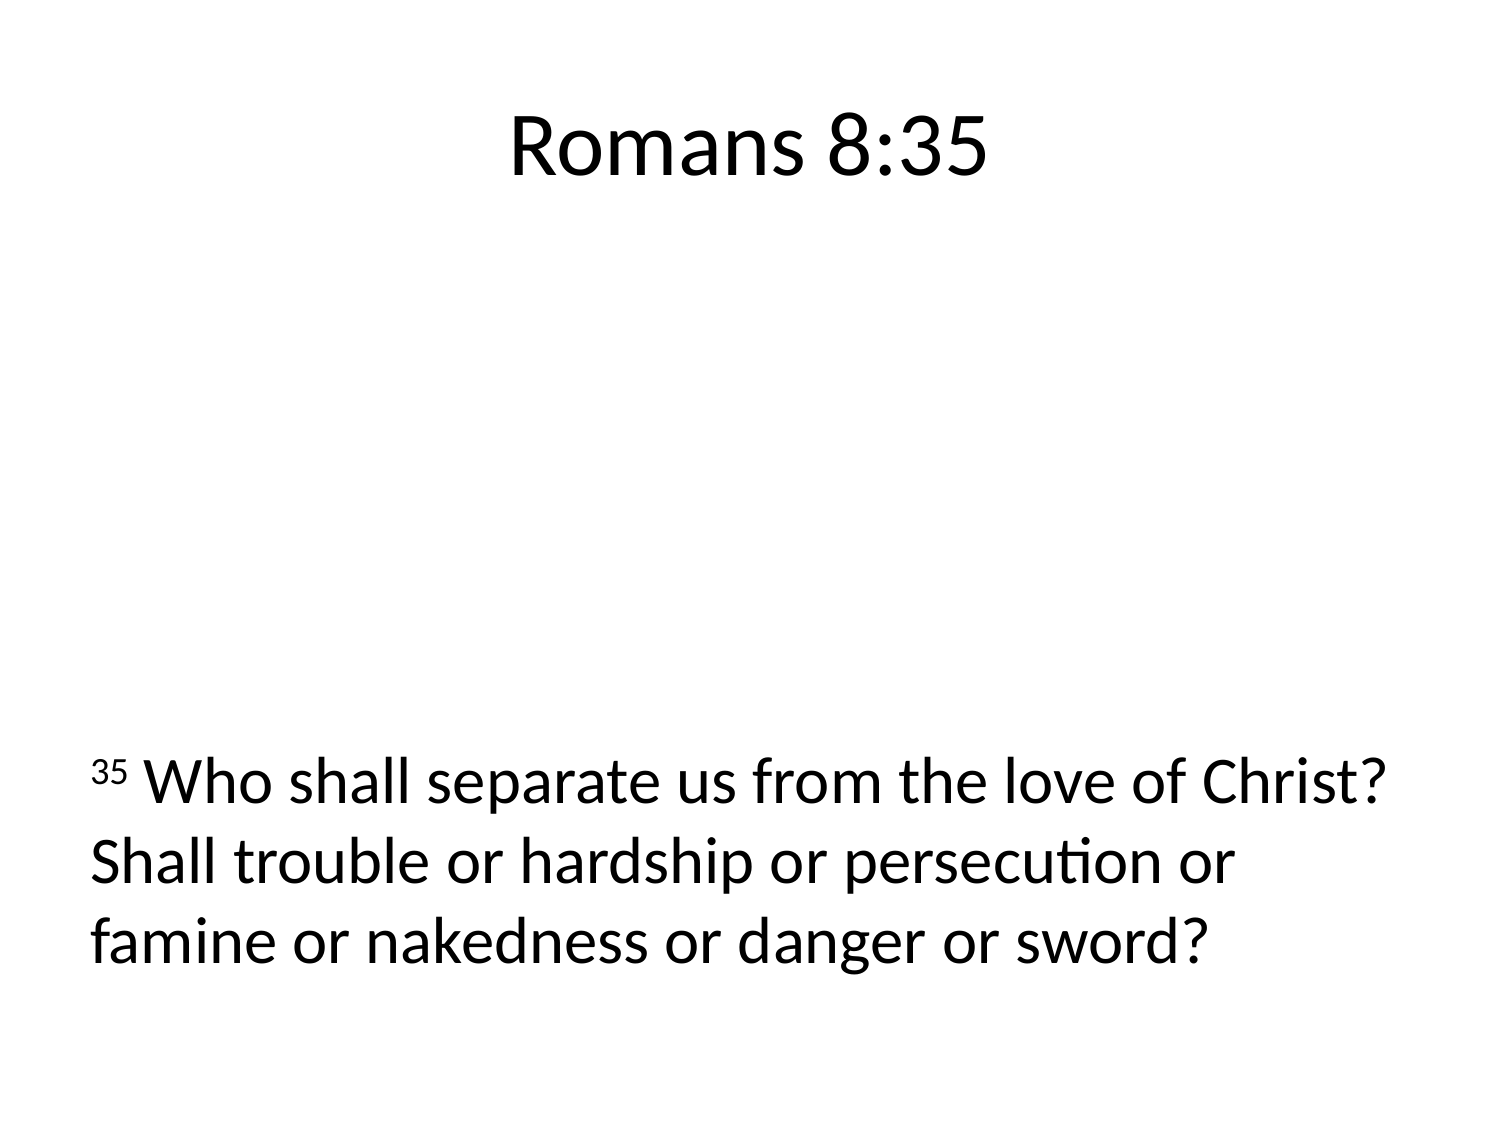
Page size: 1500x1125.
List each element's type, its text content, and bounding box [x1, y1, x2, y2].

list 35 Who shall separate us from the love of Christ? Shall trouble or hardship or persecution or famine or nakedness or danger or sword? [75, 262, 1425, 1005]
title Romans 8:35 [75, 45, 1425, 233]
